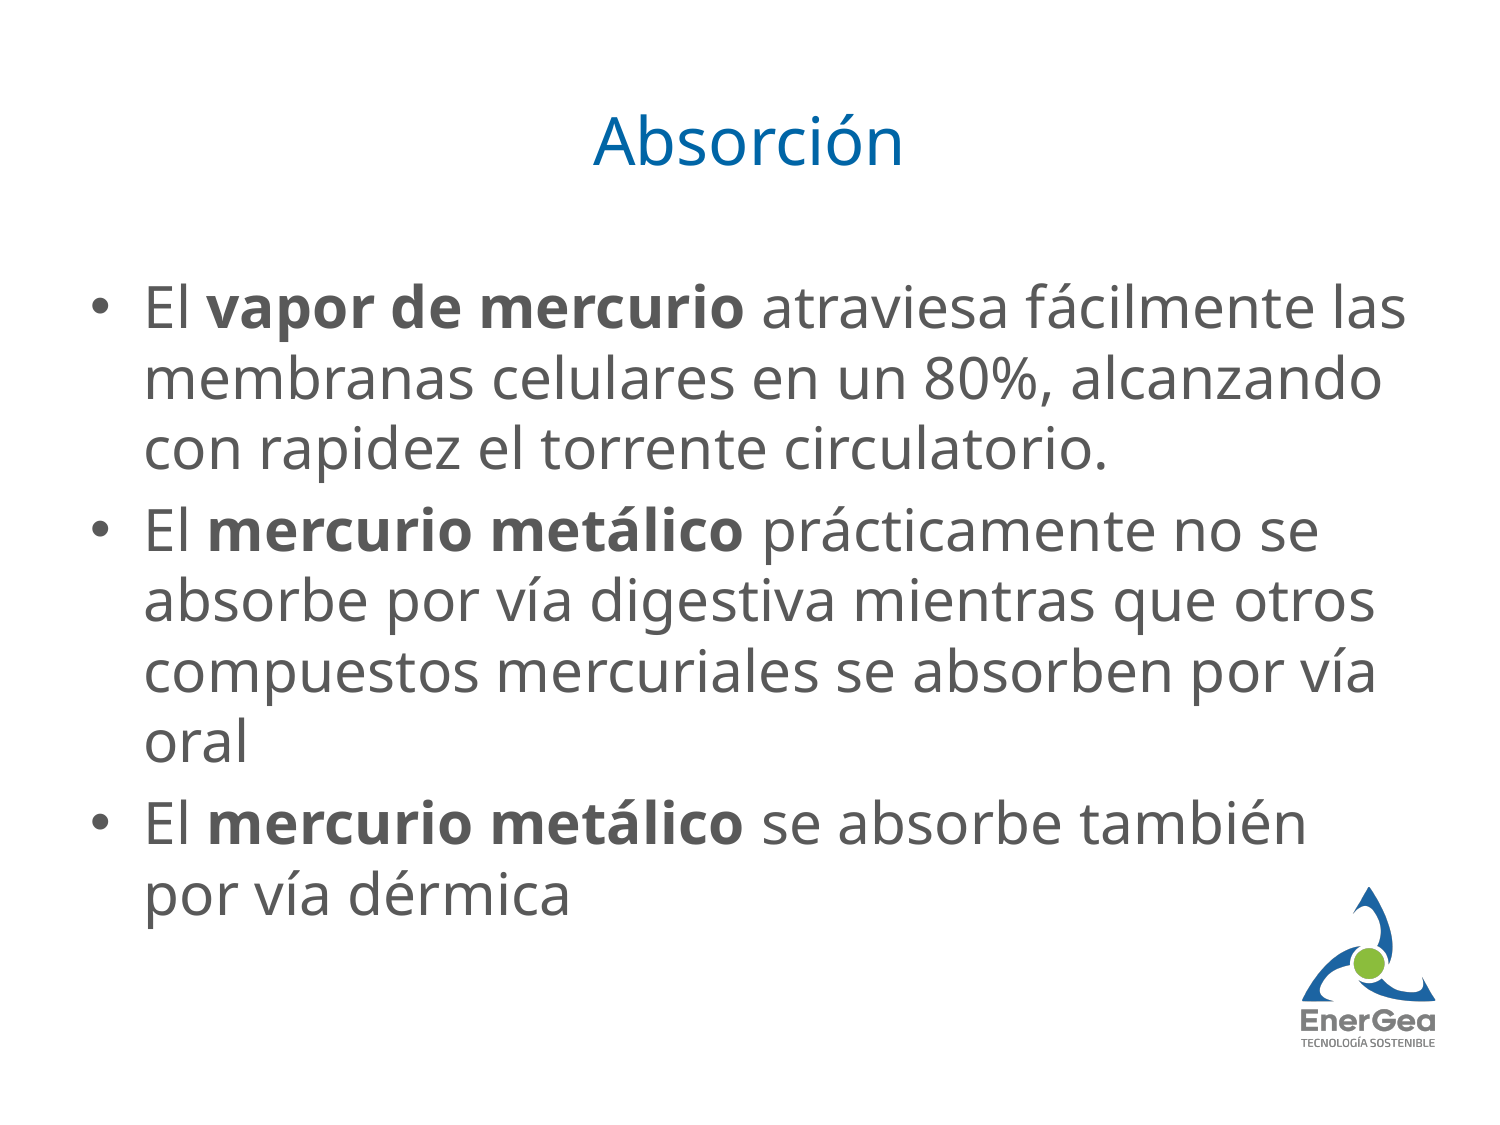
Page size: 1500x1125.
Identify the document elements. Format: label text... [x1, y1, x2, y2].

list El vapor de mercurio atraviesa fácilmente las membranas celulares en un 80%, alcanzando con rapidez el torrente circulatorio. El mercurio metálico prácticamente no se absorbe por vía digestiva mientras que otros compuestos mercuriales se absorben por vía oral El mercurio metálico se absorbe también por vía dérmica [75, 262, 1425, 1005]
title Absorción [75, 45, 1425, 233]
picture [1299, 887, 1436, 1050]
